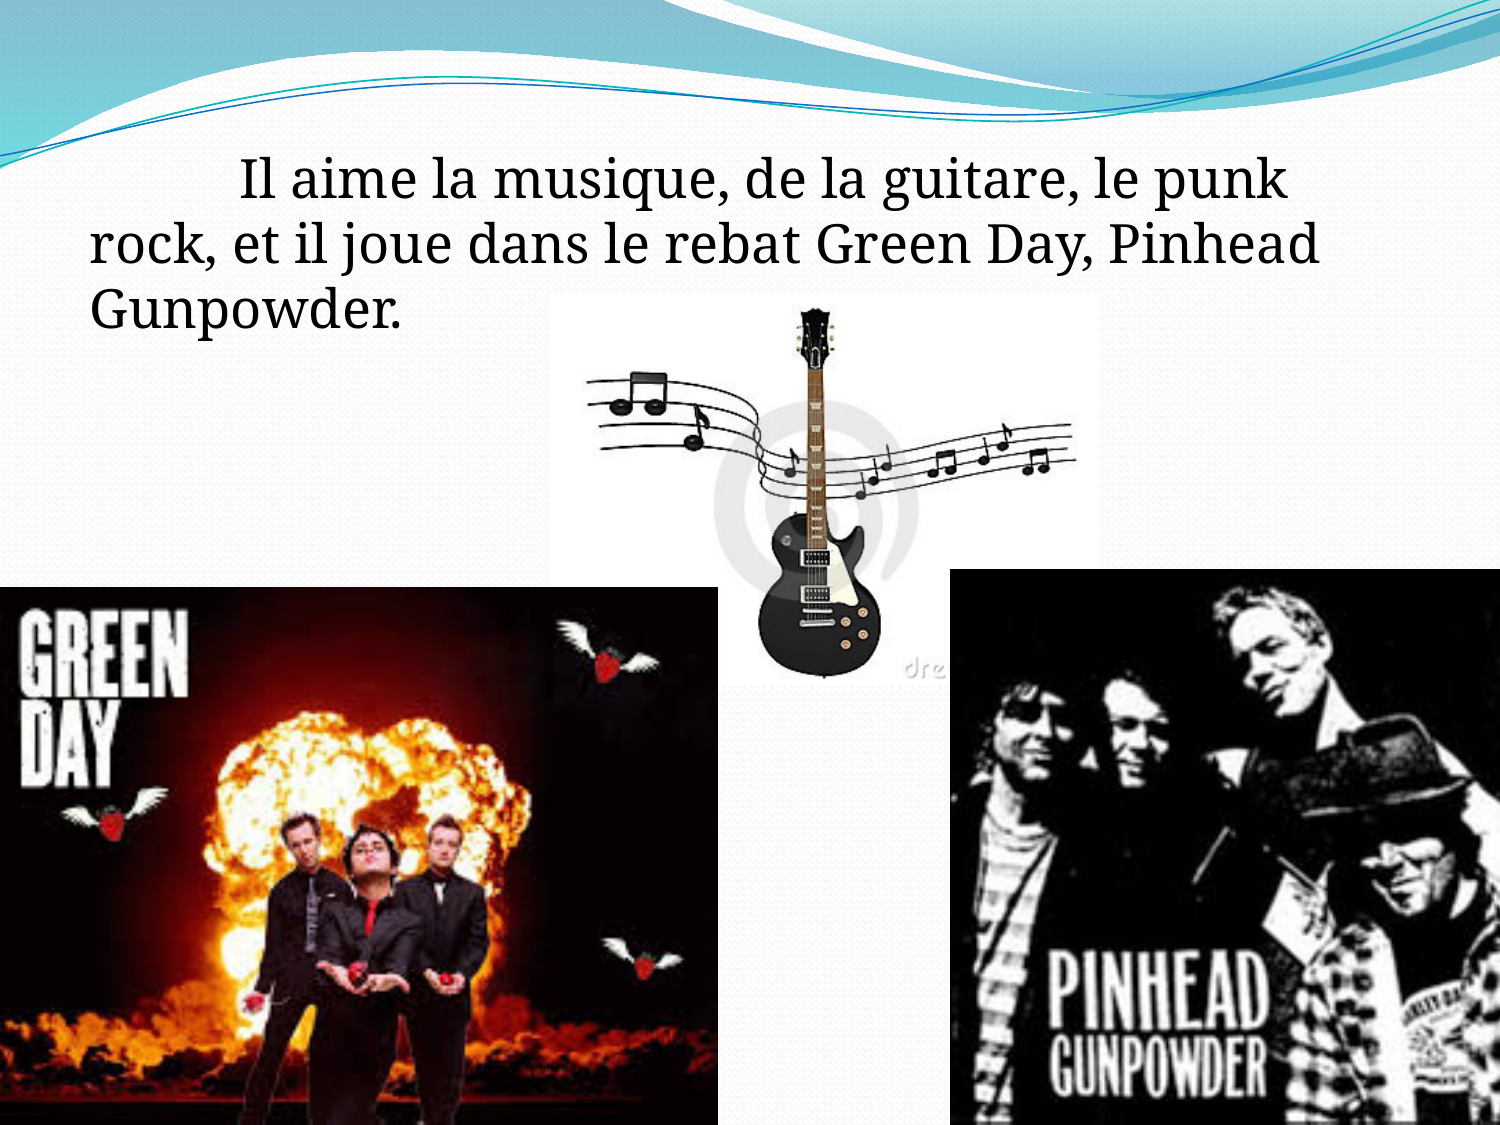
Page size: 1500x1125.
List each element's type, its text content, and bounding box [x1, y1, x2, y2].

list Il aime la musique, de la guitare, le punk rock, et il joue dans le rebat Green Day, Pinhead Gunpowder. [75, 137, 1425, 325]
picture [0, 293, 1500, 1125]
